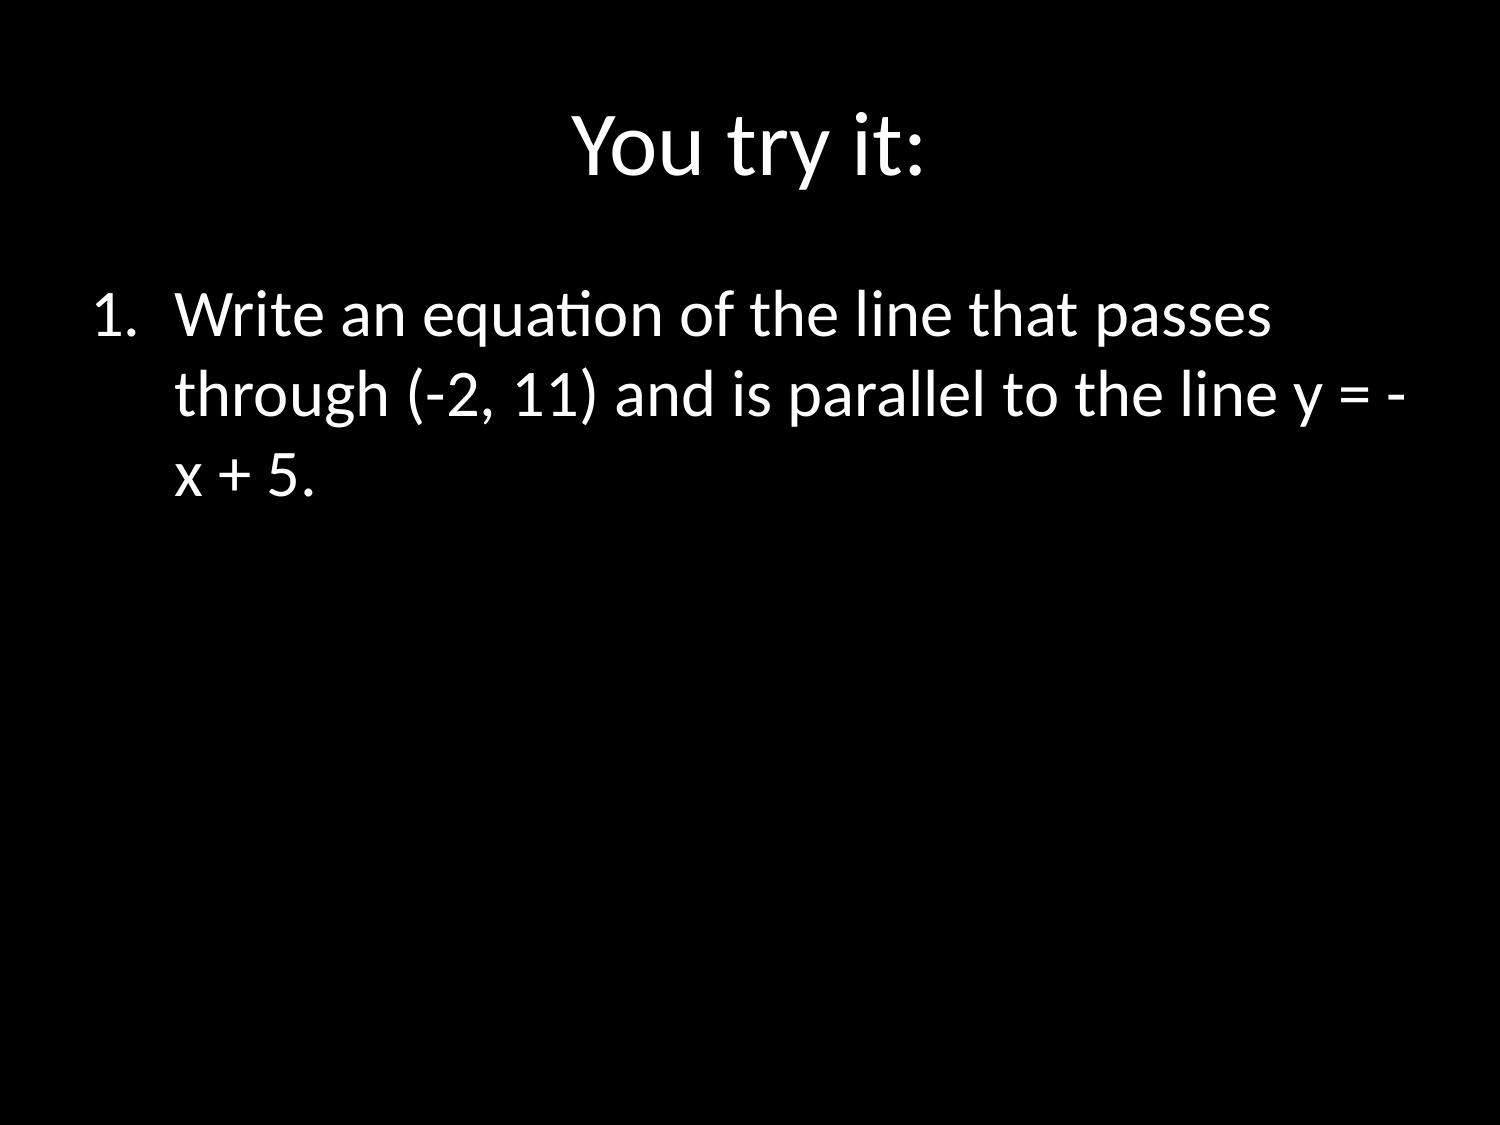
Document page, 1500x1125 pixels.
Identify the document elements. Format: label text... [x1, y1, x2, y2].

title You try it: [75, 45, 1425, 233]
list Write an equation of the line that passes through (-2, 11) and is parallel to the line y = -x + 5. [75, 262, 1425, 1005]
